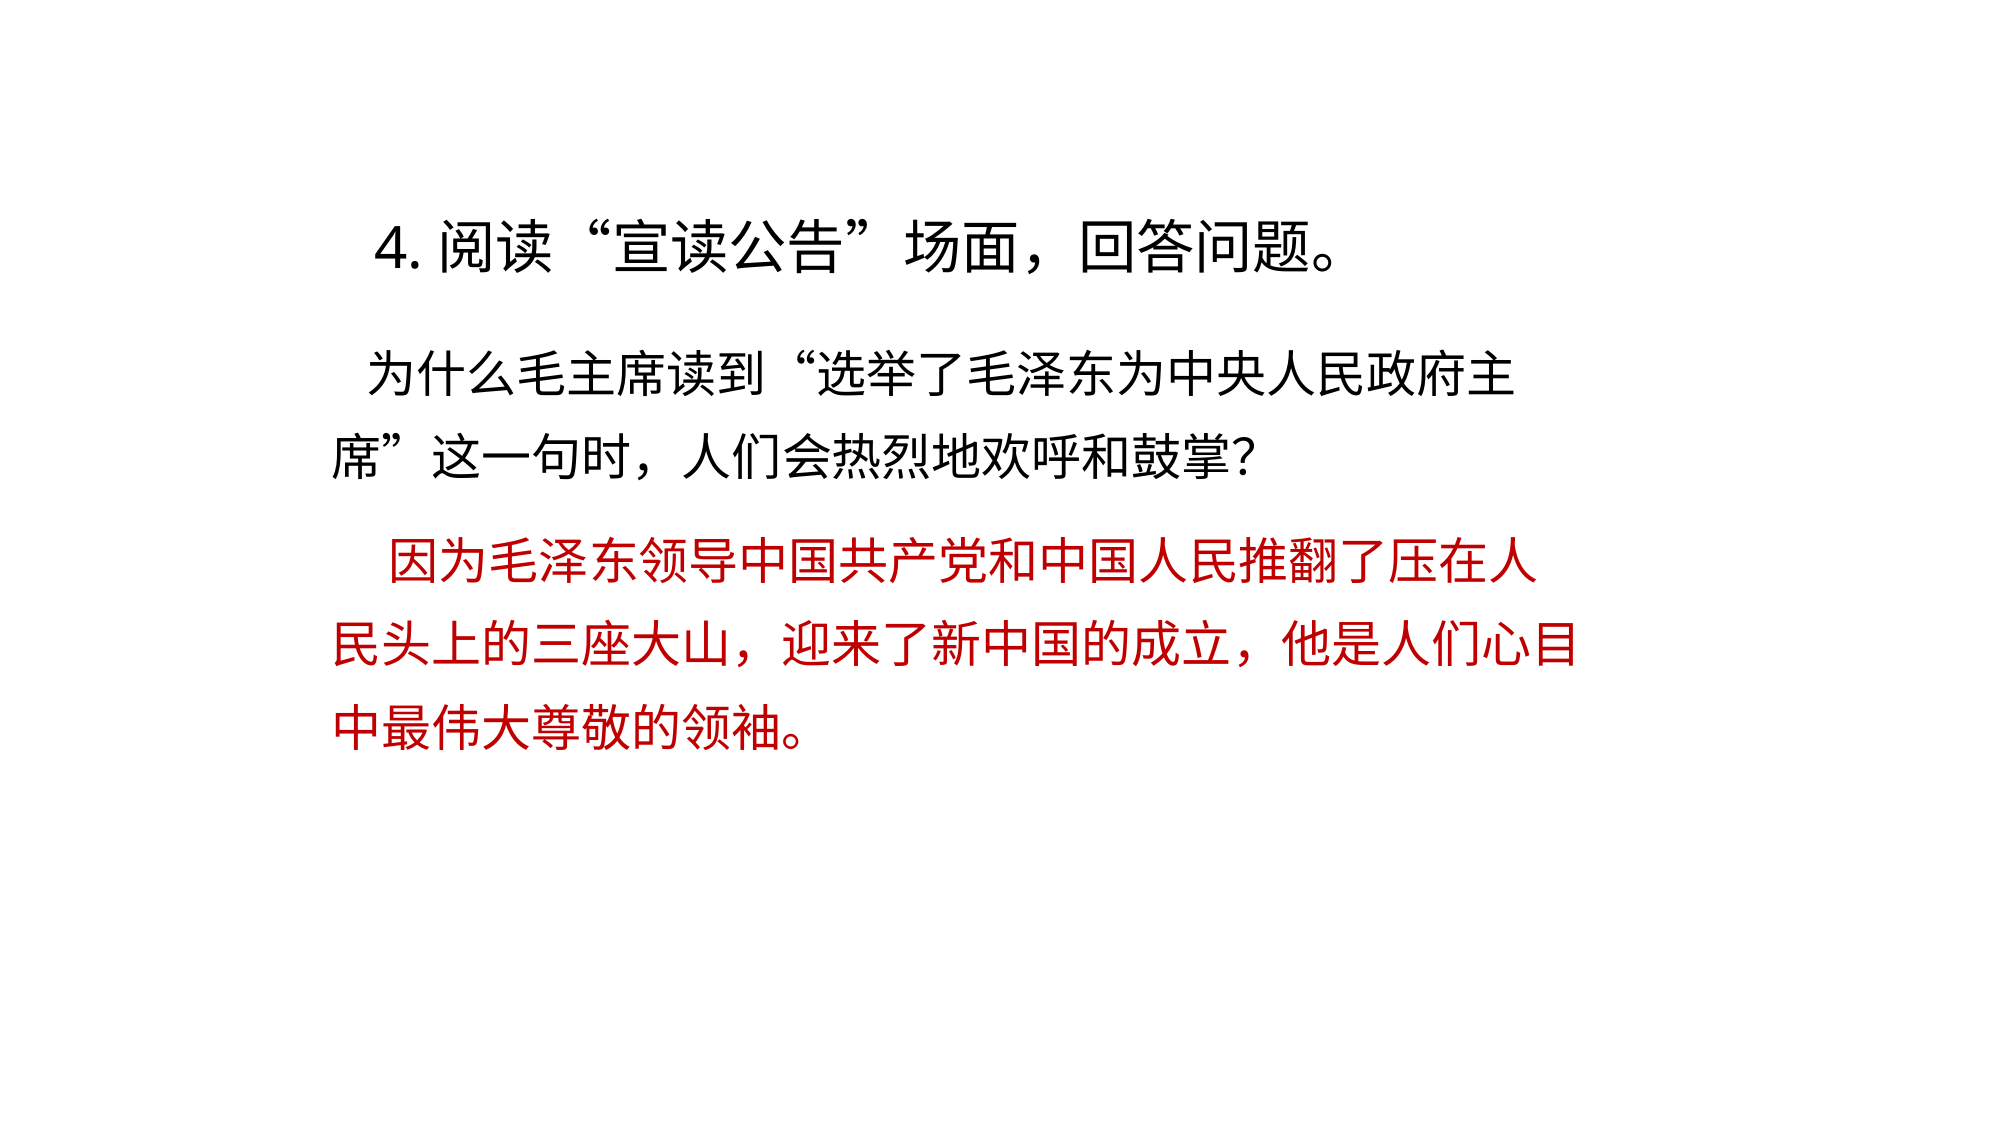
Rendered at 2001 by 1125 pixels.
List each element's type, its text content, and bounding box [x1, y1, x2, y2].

list 4.阅读“宣读公告”场面，回答问题。 [333, 212, 1734, 312]
text_box 为什么毛主席读到“选举了毛泽东为中央人民政府主席”这一句时，人们会热烈地欢呼和鼓掌？ 因为毛泽东领导中国共产党和中国人民推翻了压在人民头上的三座大山，迎来了新中国的成立，他是人们心目中最伟大尊敬的领袖。 [317, 311, 1597, 944]
